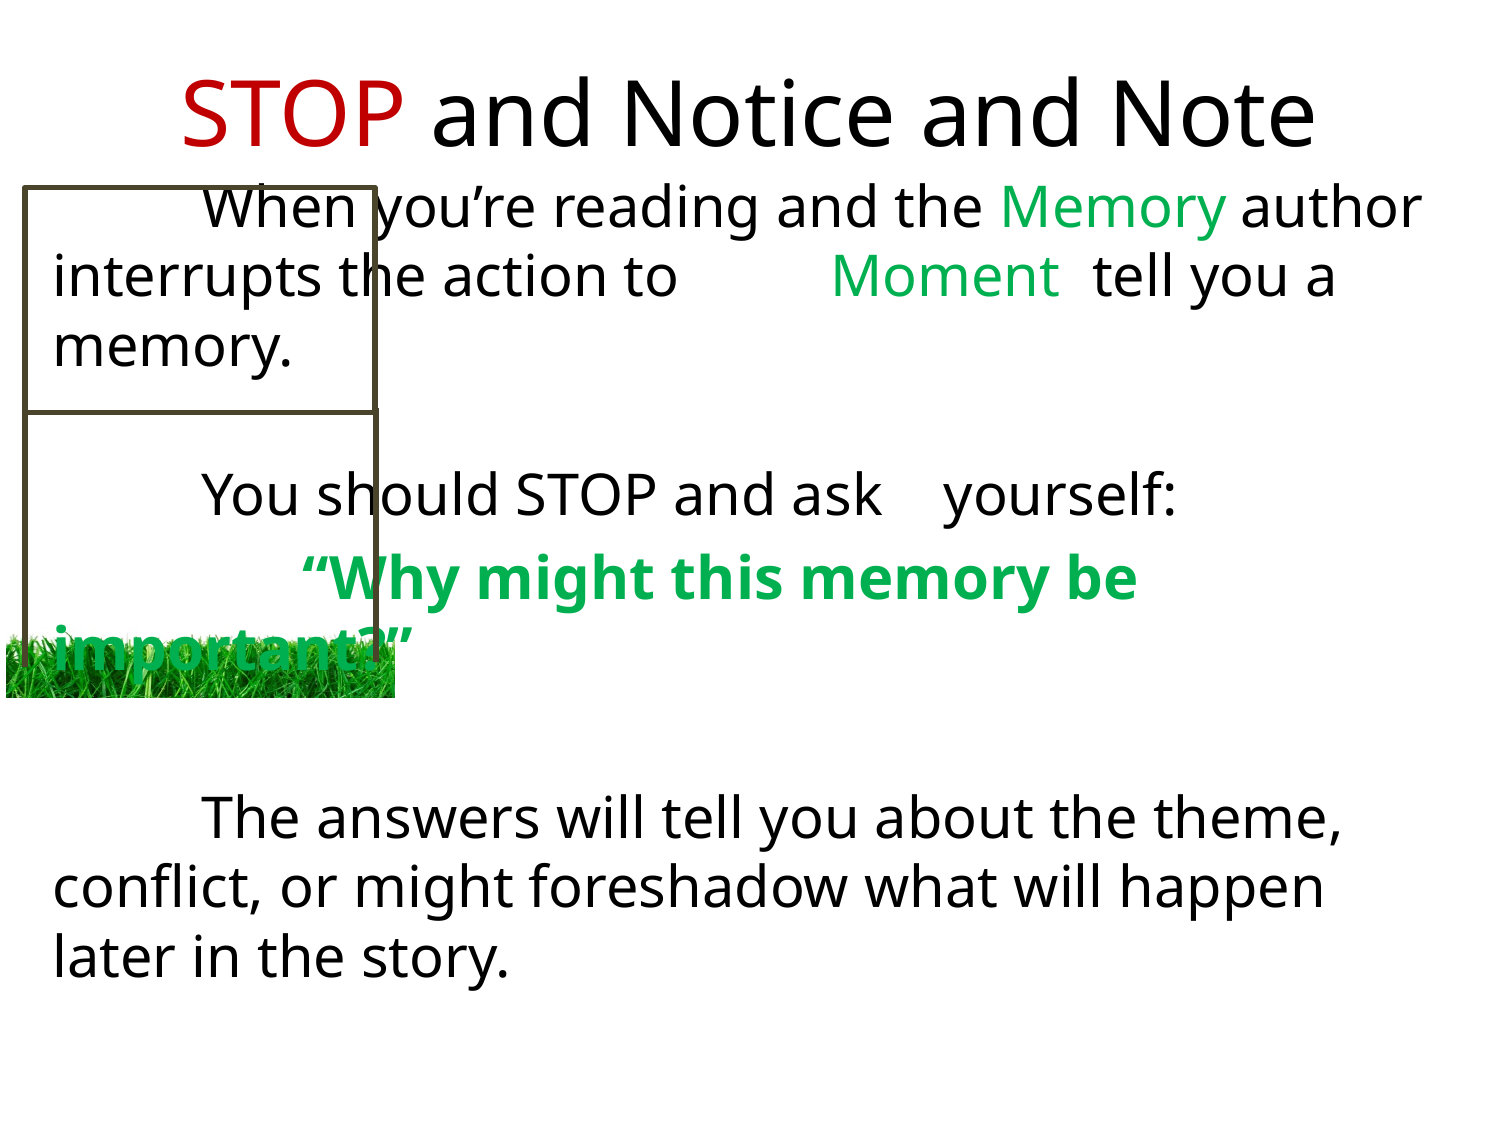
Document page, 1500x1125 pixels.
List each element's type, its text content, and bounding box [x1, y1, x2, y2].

picture [6, 539, 395, 698]
text_box [23, 185, 377, 414]
title STOP and Notice and Note [75, 45, 1425, 162]
list When you’re reading and the Memory author interrupts the action to Moment tell you a memory. You should STOP and ask yourself: “Why might this memory be important?” The answers will tell you about the theme, conflict, or might foreshadow what will happen later in the story. [37, 162, 1463, 1005]
